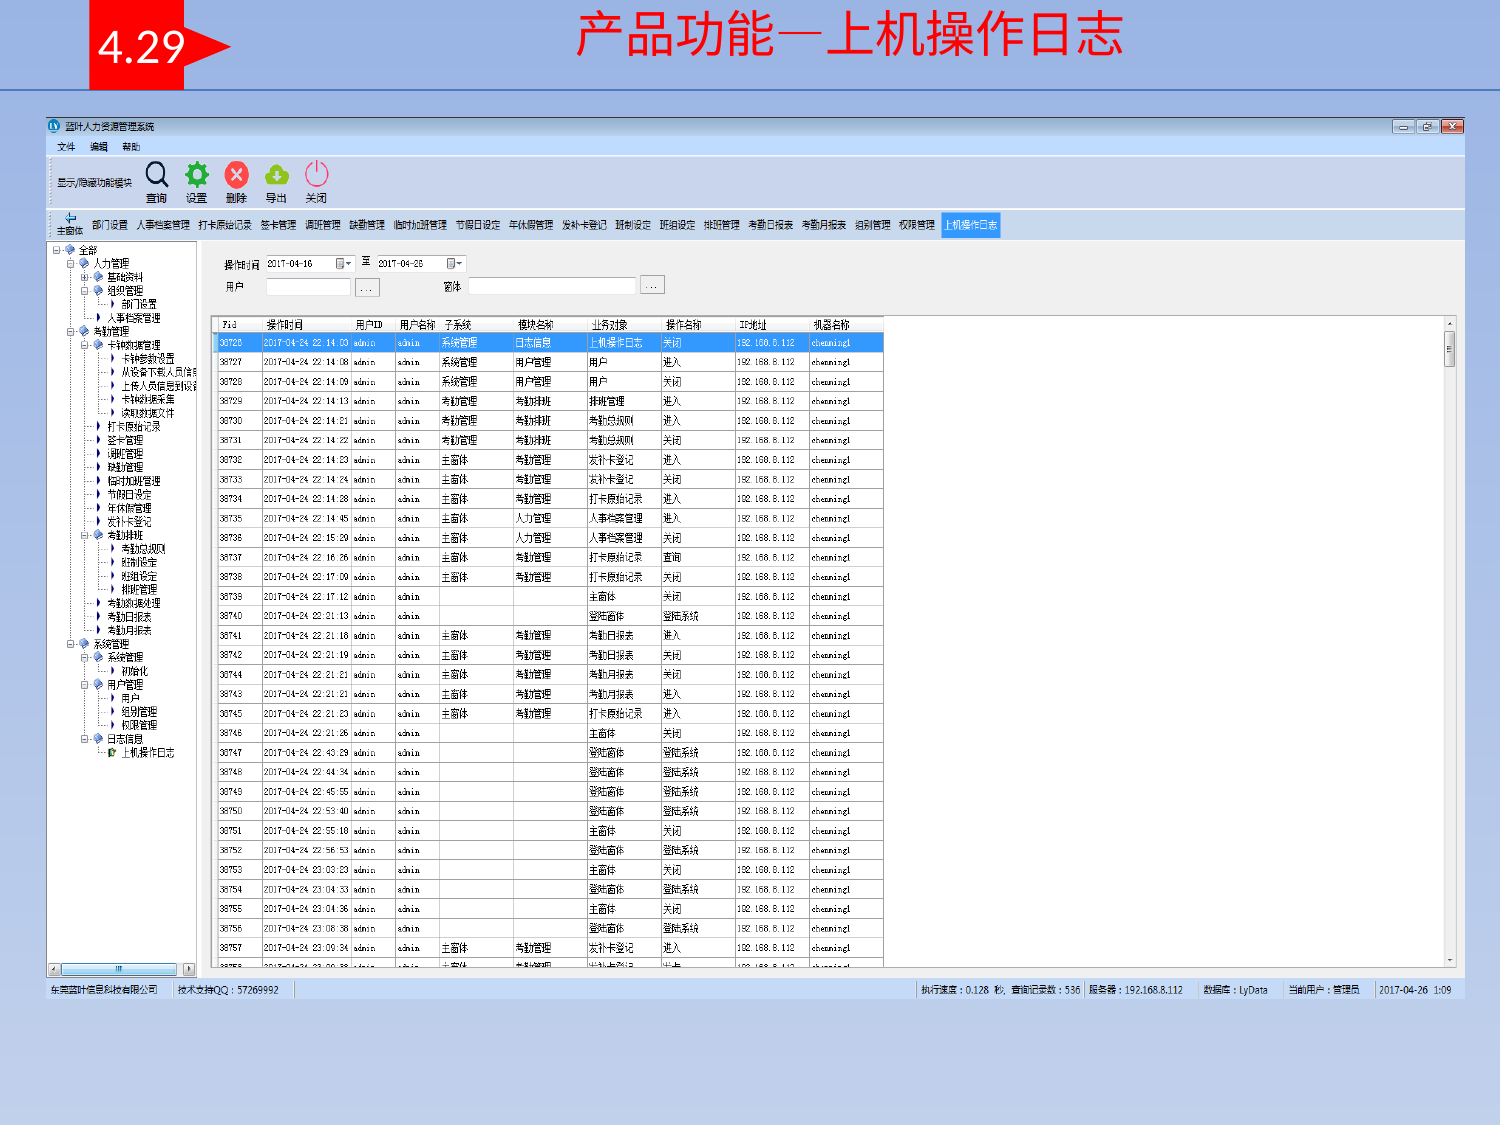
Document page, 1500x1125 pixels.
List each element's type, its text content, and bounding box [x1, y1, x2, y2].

text_box 4.29 [82, 6, 201, 81]
text_box [87, 81, 186, 89]
picture [46, 116, 1466, 999]
text_box [201, 31, 234, 62]
text_box [87, 0, 186, 6]
text_box 产品功能—上机操作日志 [560, 0, 1219, 71]
